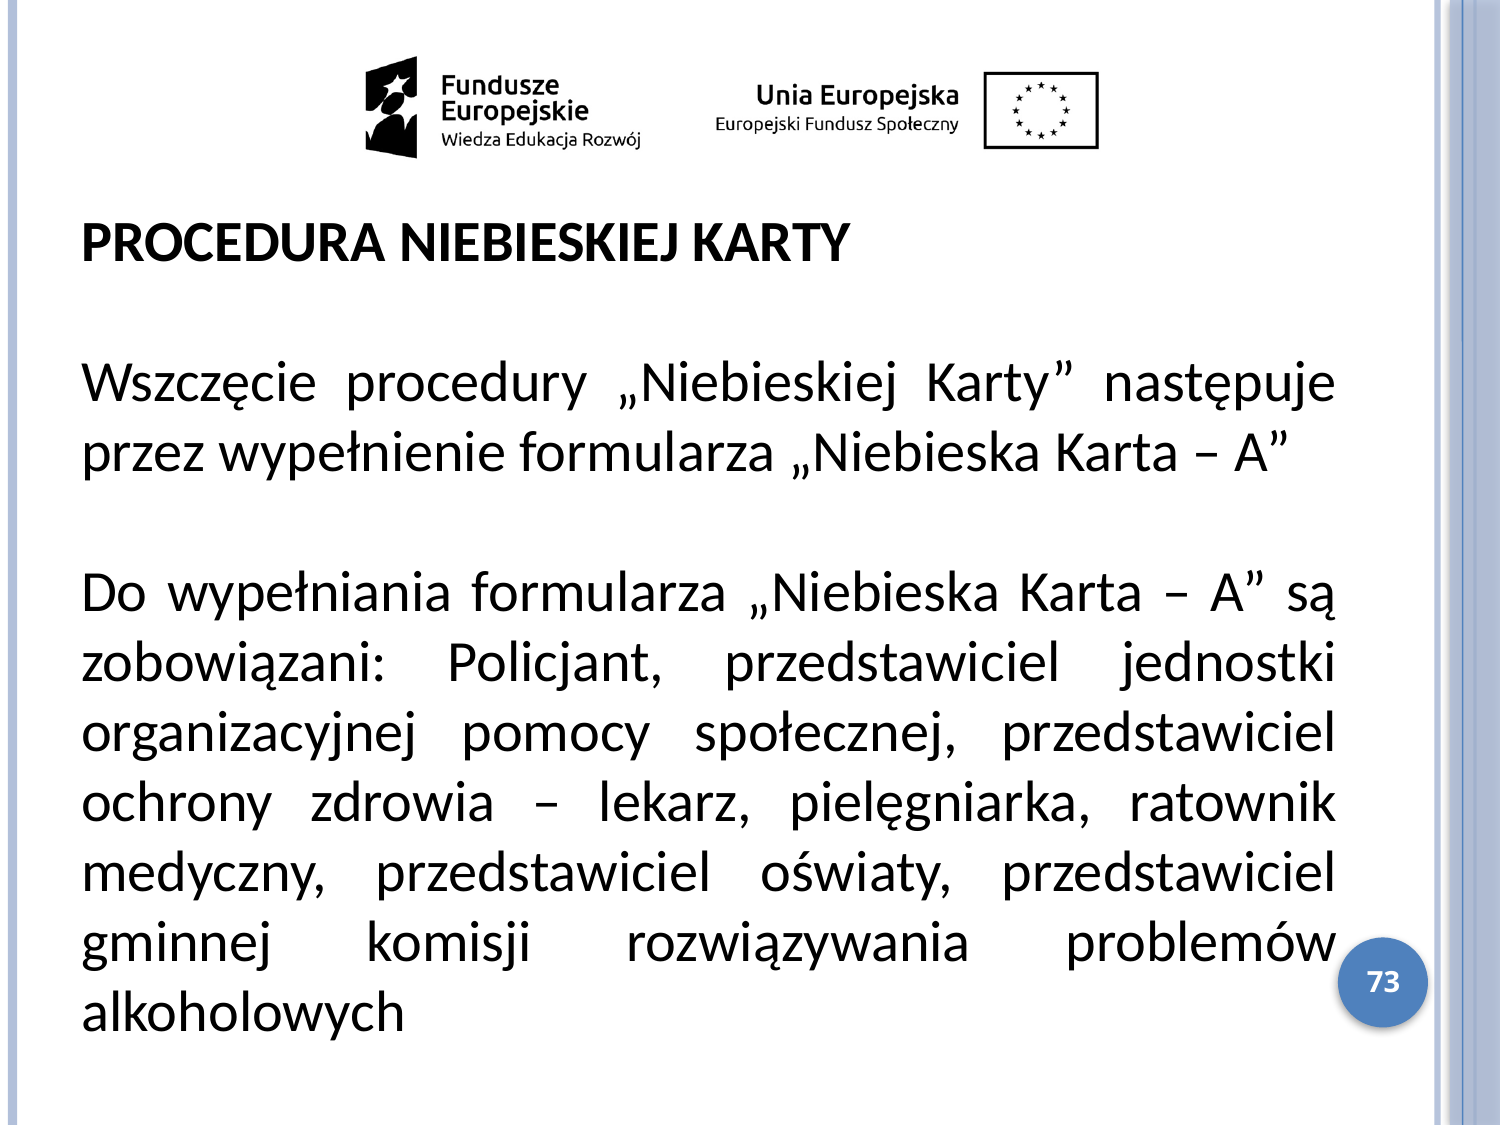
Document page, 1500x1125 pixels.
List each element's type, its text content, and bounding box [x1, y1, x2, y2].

picture [340, 30, 1124, 184]
slide_number 73 [1353, 940, 1434, 1027]
text_box PROCEDURA NIEBIESKIEJ KARTY Wszczęcie procedury „Niebieskiej Karty” następuje przez wypełnienie formularza „Niebieska Karta – A” Do wypełniania formularza „Niebieska Karta – A” są zobowiązani: Policjant, przedstawiciel jednostki organizacyjnej pomocy społecznej, przedstawiciel ochrony zdrowia – lekarz, pielęgniarka, ratownik medyczny, przedstawiciel oświaty, przedstawiciel gminnej komisji rozwiązywania problemów alkoholowych [66, 196, 1353, 1051]
